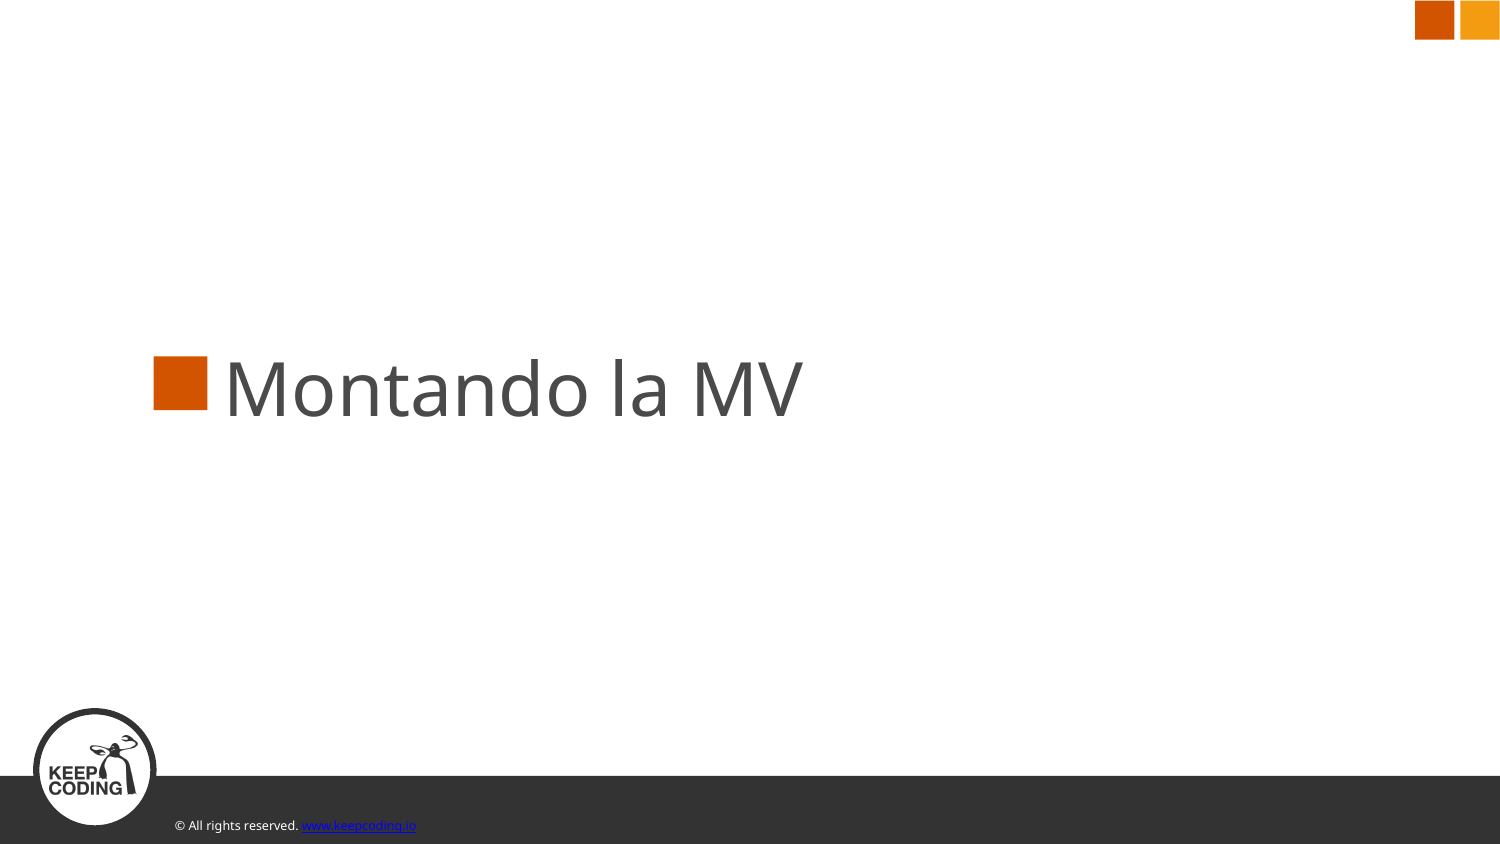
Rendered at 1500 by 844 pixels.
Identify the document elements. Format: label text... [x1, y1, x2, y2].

title Montando la MV [215, 332, 1442, 446]
picture [49, 735, 138, 795]
